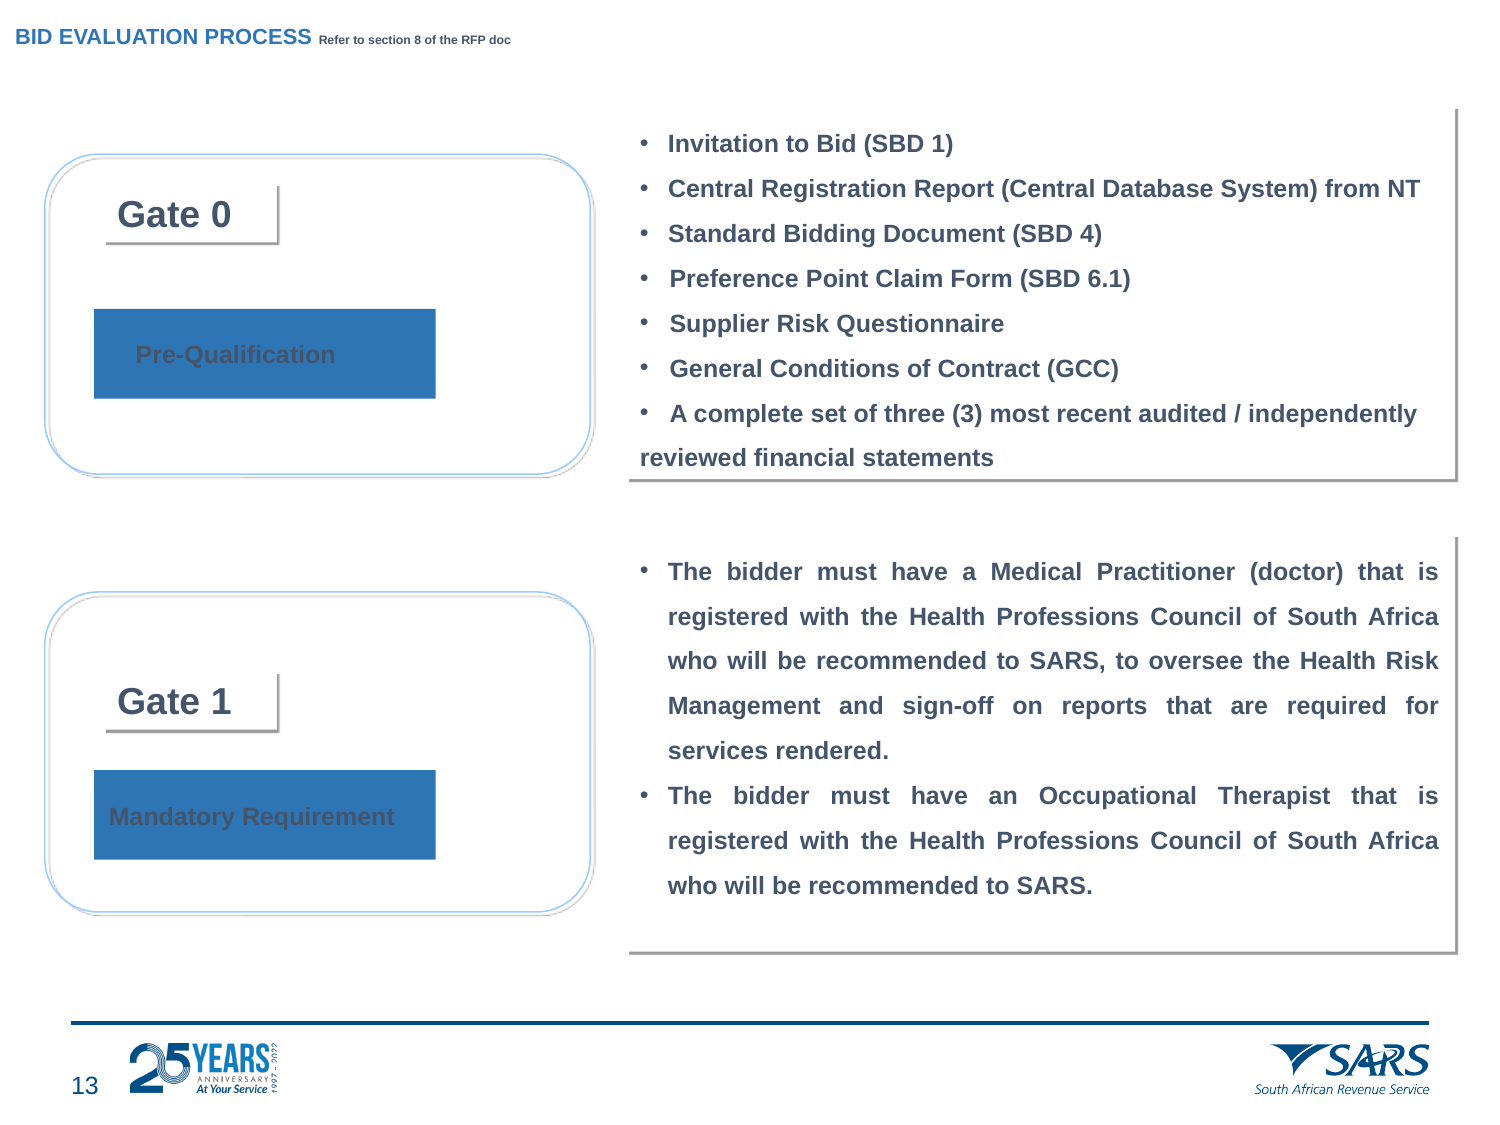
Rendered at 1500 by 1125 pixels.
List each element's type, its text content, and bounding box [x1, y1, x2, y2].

title BID EVALUATION PROCESS Refer to section 8 of the RFP doc [0, 18, 1500, 106]
text_box Gate 0 [102, 182, 277, 243]
text_box Invitation to Bid (SBD 1) Central Registration Report (Central Database System) from NT Standard Bidding Document (SBD 4) Preference Point Claim Form (SBD 6.1) Supplier Risk Questionnaire General Conditions of Contract (GCC) A complete set of three (3) most recent audited / independently reviewed financial statements [625, 105, 1456, 480]
text_box Pre-Qualification [94, 308, 436, 399]
text_box [44, 591, 591, 912]
slide_number 12 [56, 1054, 394, 1115]
text_box [44, 154, 591, 475]
text_box The bidder must have a Medical Practitioner (doctor) that is registered with the Health Professions Council of South Africa who will be recommended to SARS, to oversee the Health Risk Management and sign-off on reports that are required for services rendered. The bidder must have an Occupational Therapist that is registered with the Health Professions Council of South Africa who will be recommended to SARS. [625, 533, 1456, 952]
